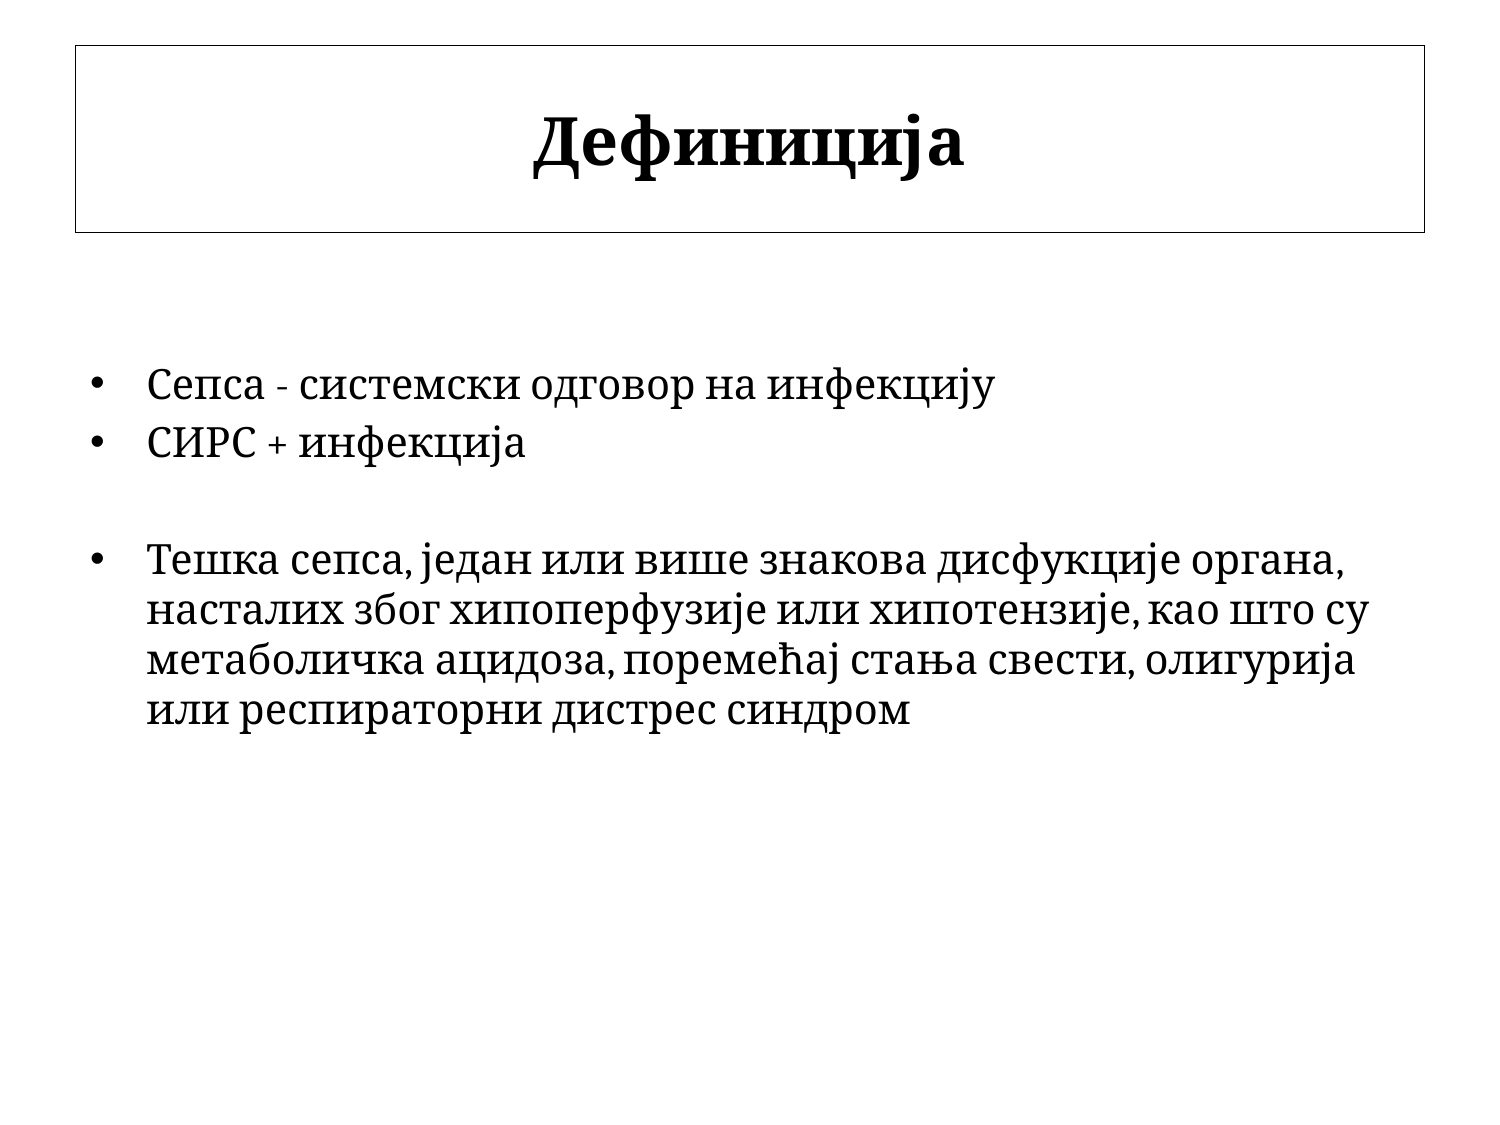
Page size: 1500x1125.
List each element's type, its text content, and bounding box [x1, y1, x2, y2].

list Сепса - системски одговор на инфекцију СИРС + инфекција Тешка сепса, један или више знакова дисфукције органа, насталих због хипоперфузије или хипотензије, као што су метаболичка ацидоза, поремећај стања свести, олигурија или респираторни дистрес синдром [75, 349, 1425, 1005]
title Дефиниција [75, 45, 1425, 233]
